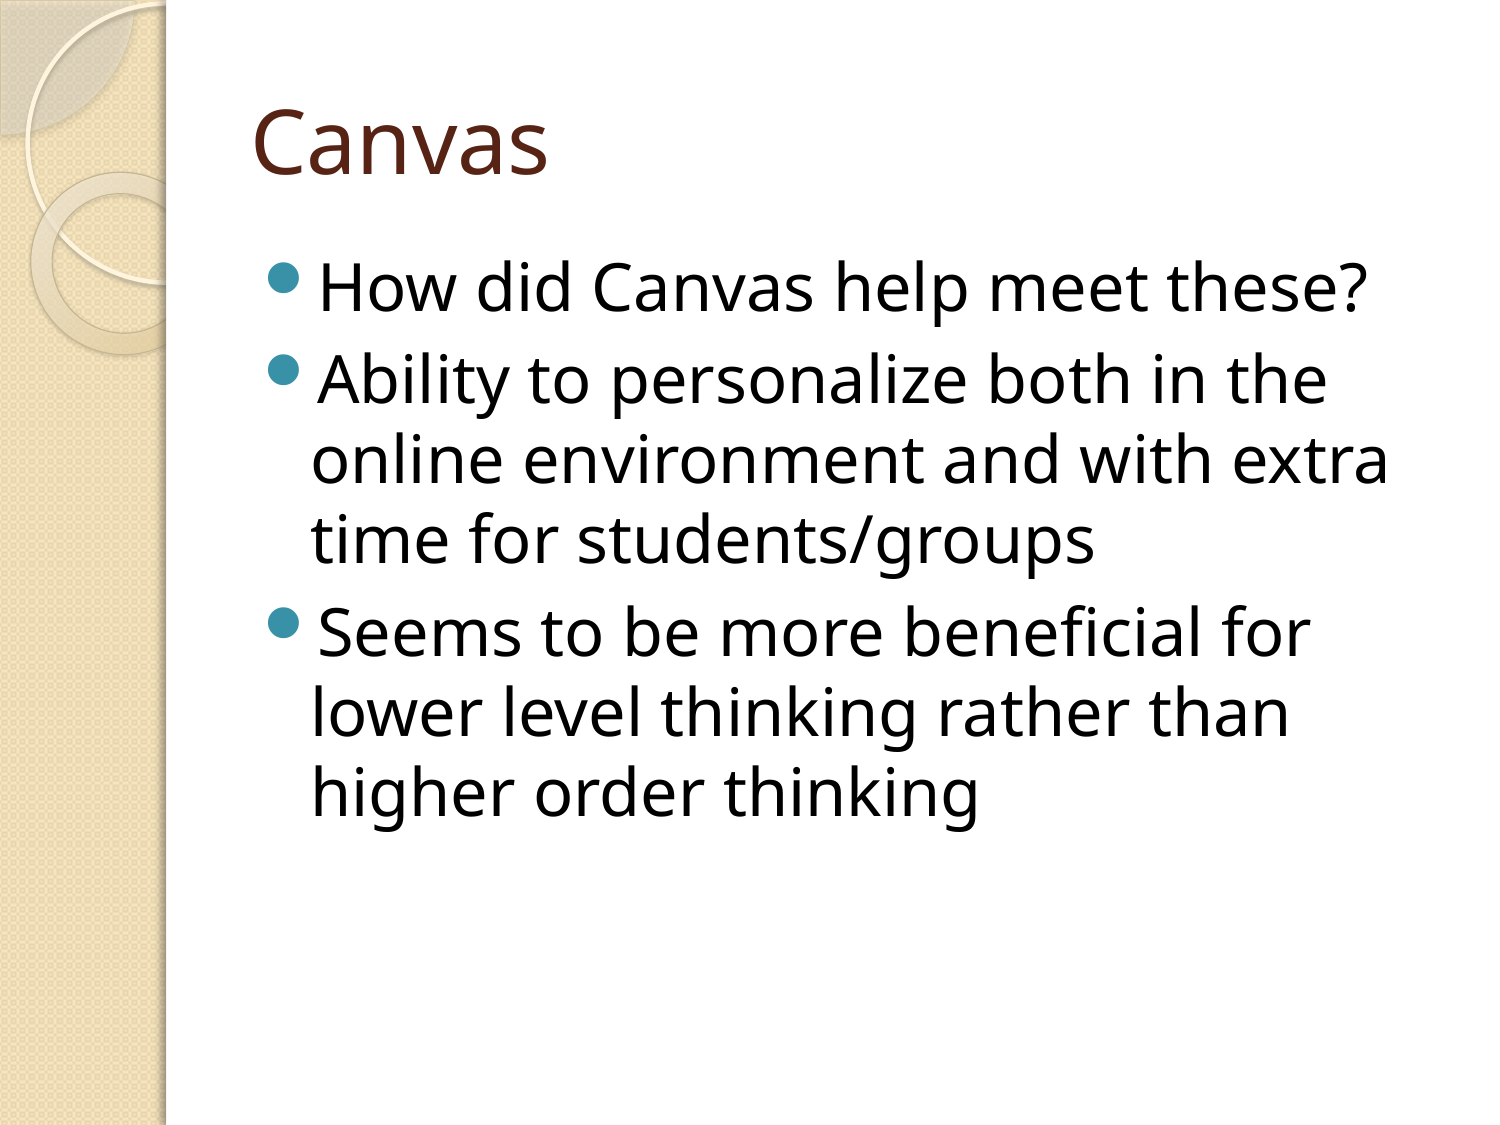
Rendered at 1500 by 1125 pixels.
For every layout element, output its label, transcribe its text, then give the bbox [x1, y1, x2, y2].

title Canvas [235, 45, 1466, 233]
list How did Canvas help meet these? Ability to personalize both in the online environment and with extra time for students/groups Seems to be more beneficial for lower level thinking rather than higher order thinking [235, 237, 1466, 1025]
